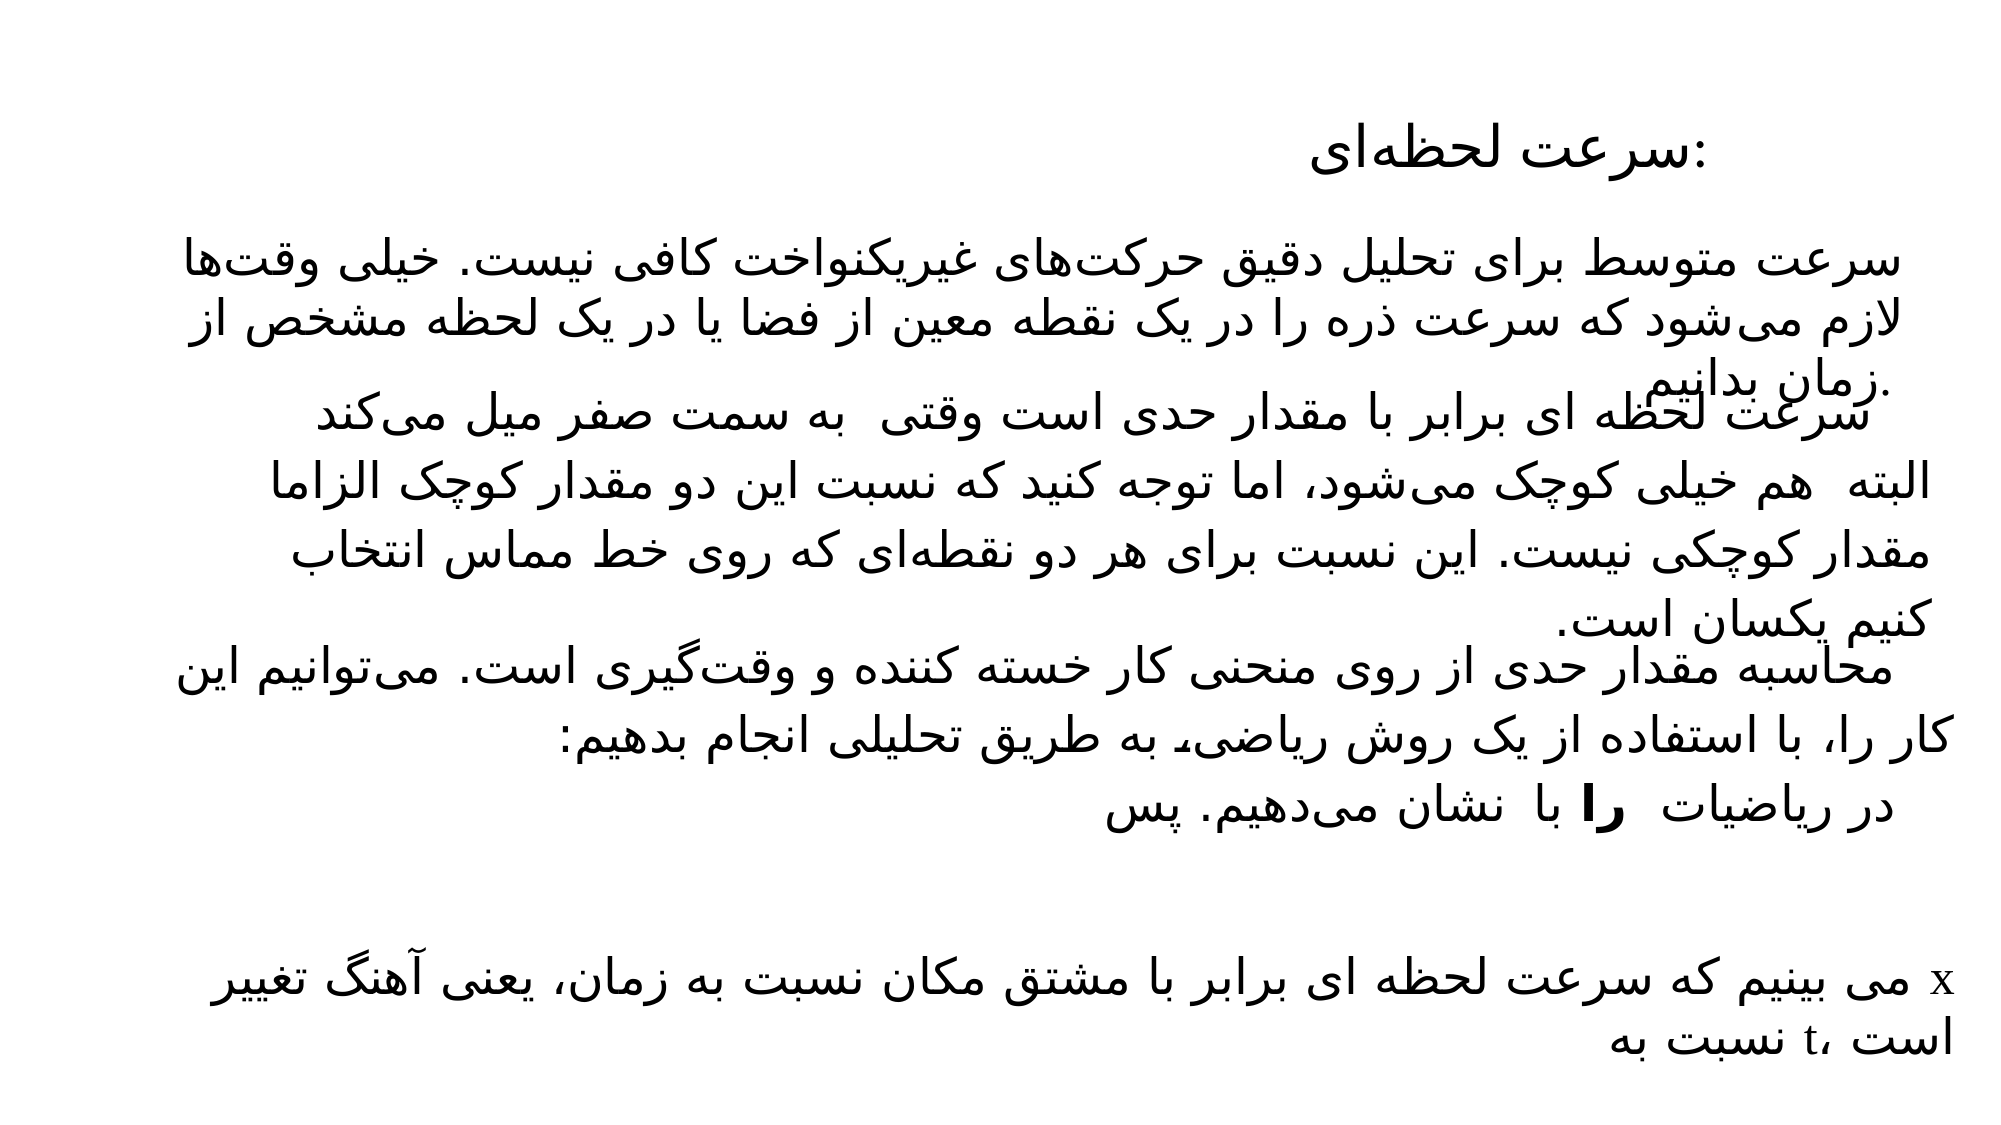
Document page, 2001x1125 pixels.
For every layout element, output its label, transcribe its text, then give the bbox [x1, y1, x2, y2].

text_box سرعت متوسط برای تحلیل دقیق حرکت‌های غیریکنواخت کافی نیست. خیلی وقت‌ها لازم می‌شود که سرعت ذره را در یک نقطه معین از فضا یا در یک لحظه مشخص از زمان بدانیم. [121, 217, 1920, 413]
text_box سرعت لحظه‌ای: [1293, 102, 1723, 187]
